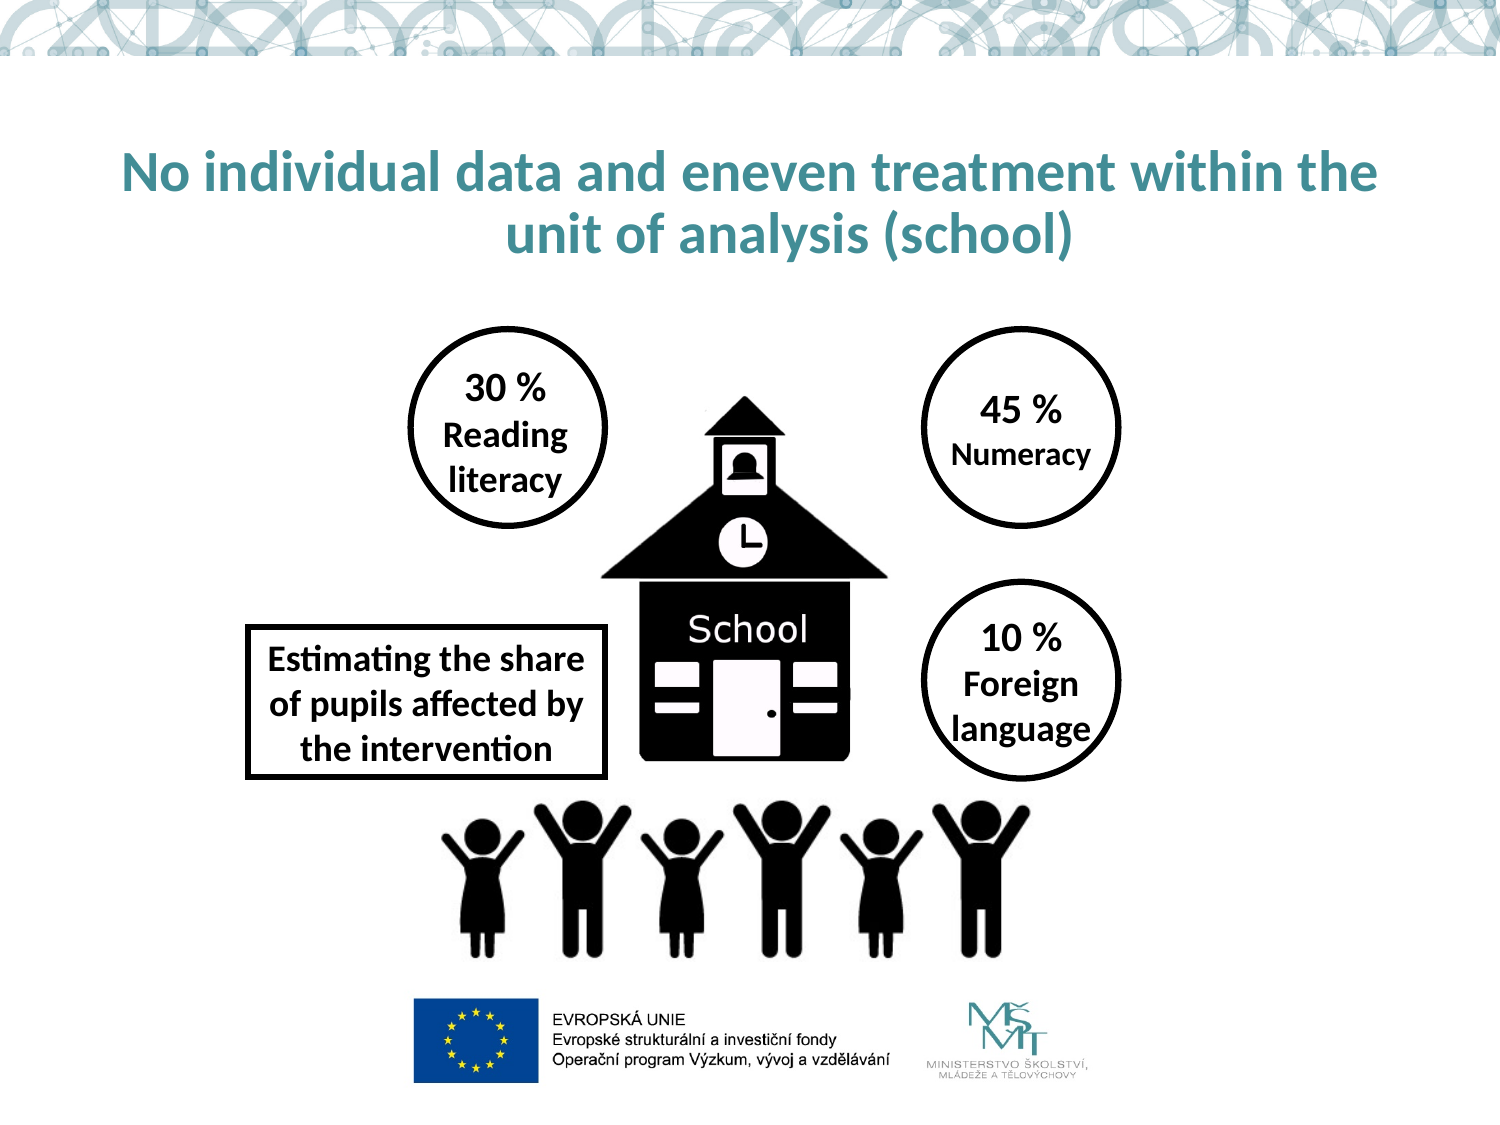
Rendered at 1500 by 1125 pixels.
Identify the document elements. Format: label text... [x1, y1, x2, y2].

text_box [450, 508, 556, 527]
text_box [938, 328, 1105, 374]
text_box 10 % Foreign language [935, 601, 1108, 757]
text_box 30 % Reading literacy [419, 352, 592, 508]
picture [371, 368, 1129, 1125]
title No individual data and eneven treatment within the unit of analysis (school) [103, 129, 1397, 278]
text_box [925, 379, 935, 475]
text_box 45 % Numeracy [935, 374, 1108, 480]
text_box [1108, 380, 1120, 475]
text_box [961, 580, 1081, 601]
text_box [937, 480, 1105, 527]
text_box [959, 757, 1084, 780]
text_box [409, 384, 419, 470]
text_box [925, 632, 935, 728]
picture [0, 0, 1500, 56]
text_box [1108, 633, 1120, 727]
text_box [443, 328, 572, 352]
text_box Estimating the share of pupils affected by the intervention [247, 626, 556, 778]
